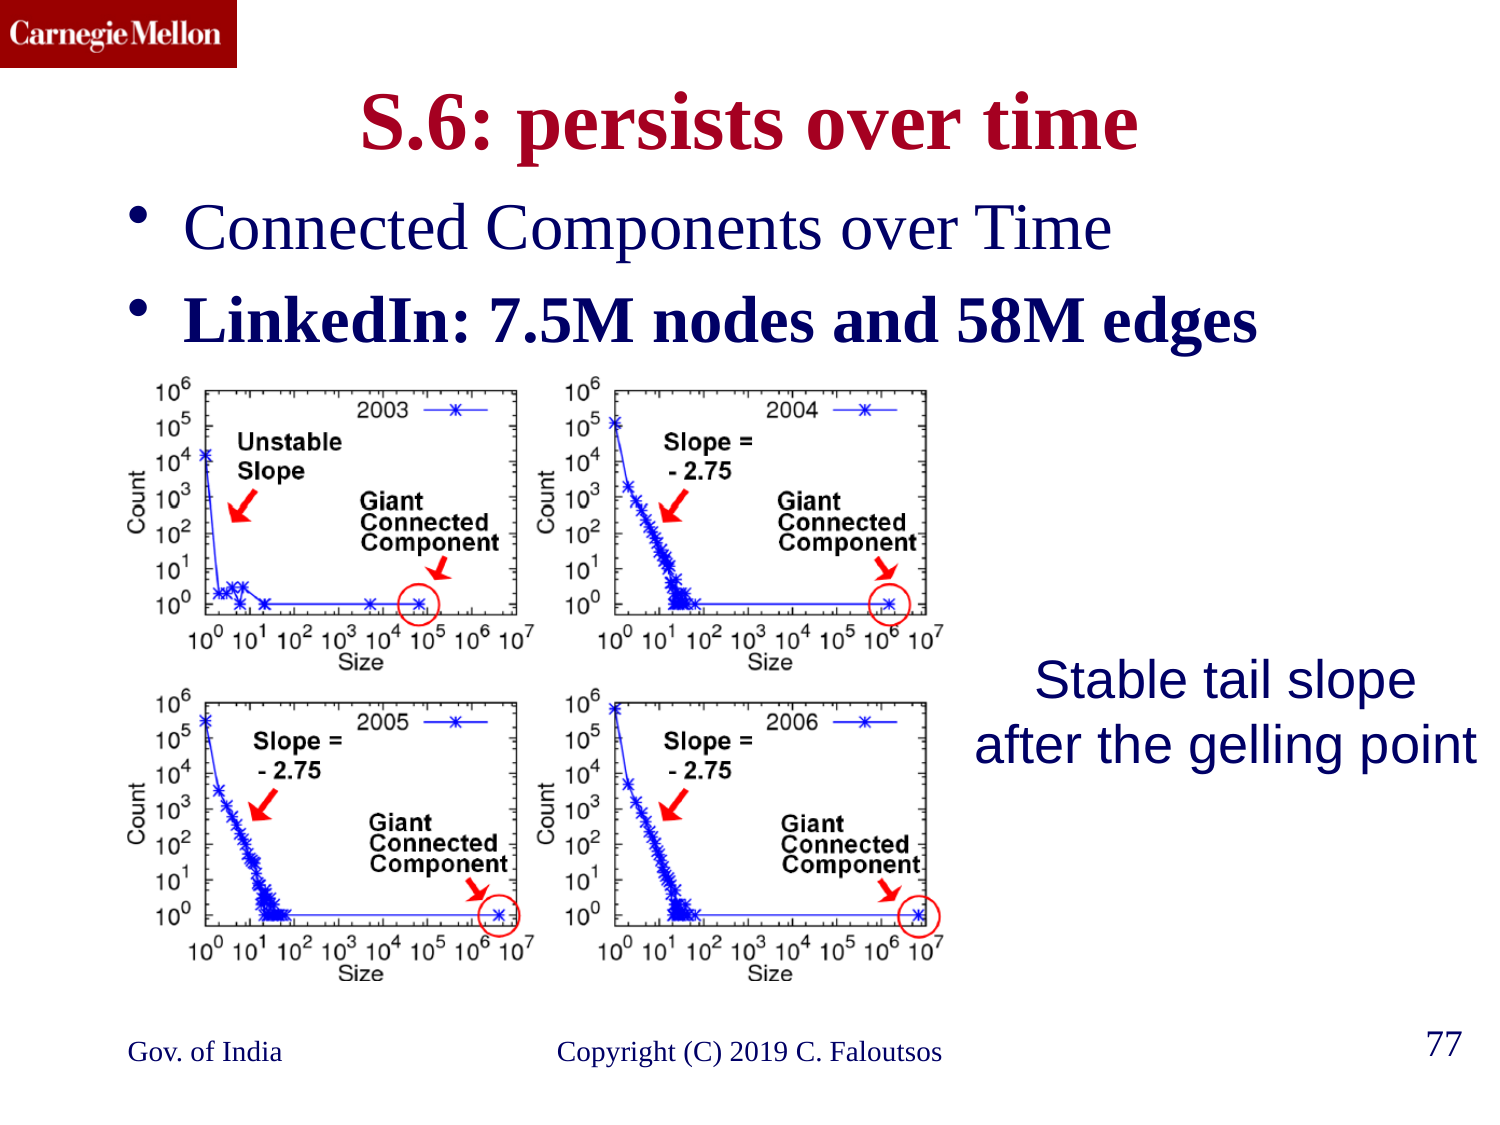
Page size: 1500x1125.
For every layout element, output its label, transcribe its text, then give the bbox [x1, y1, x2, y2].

list Connected Components over Time LinkedIn: 7.5M nodes and 58M edges [112, 174, 1388, 938]
slide_number 77 [1165, 1010, 1479, 1087]
picture [124, 374, 946, 982]
text_box Stable tail slope after the gelling point [959, 637, 1494, 783]
footer Copyright (C) 2019 C. Faloutsos [512, 1024, 988, 1101]
title S.6: persists over time [112, 60, 1388, 174]
slide_number Gov. of India [112, 1024, 426, 1101]
picture [0, 0, 237, 68]
